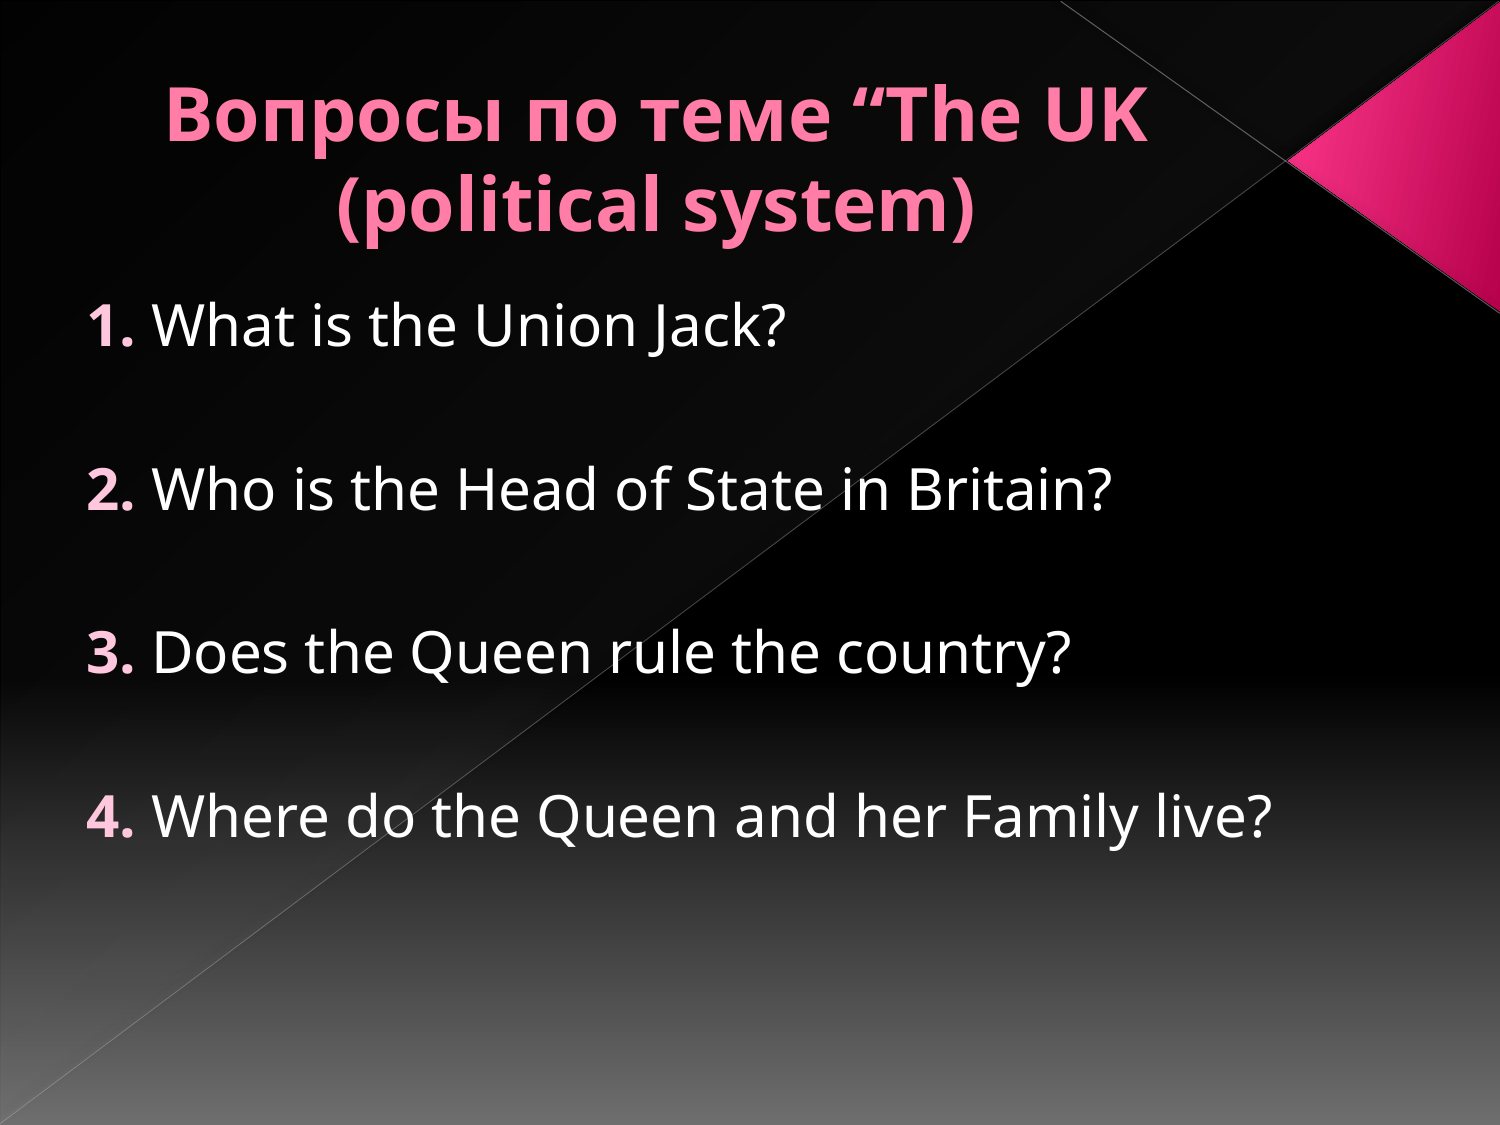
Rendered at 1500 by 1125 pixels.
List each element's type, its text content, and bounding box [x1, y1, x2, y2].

title Вопросы по теме “The UK (political system) [62, 44, 1250, 268]
list 1. What is the Union Jack? 2. Who is the Head of State in Britain? 3. Does the Queen rule the country? 4. Where do the Queen and her Family live? [62, 281, 1430, 938]
